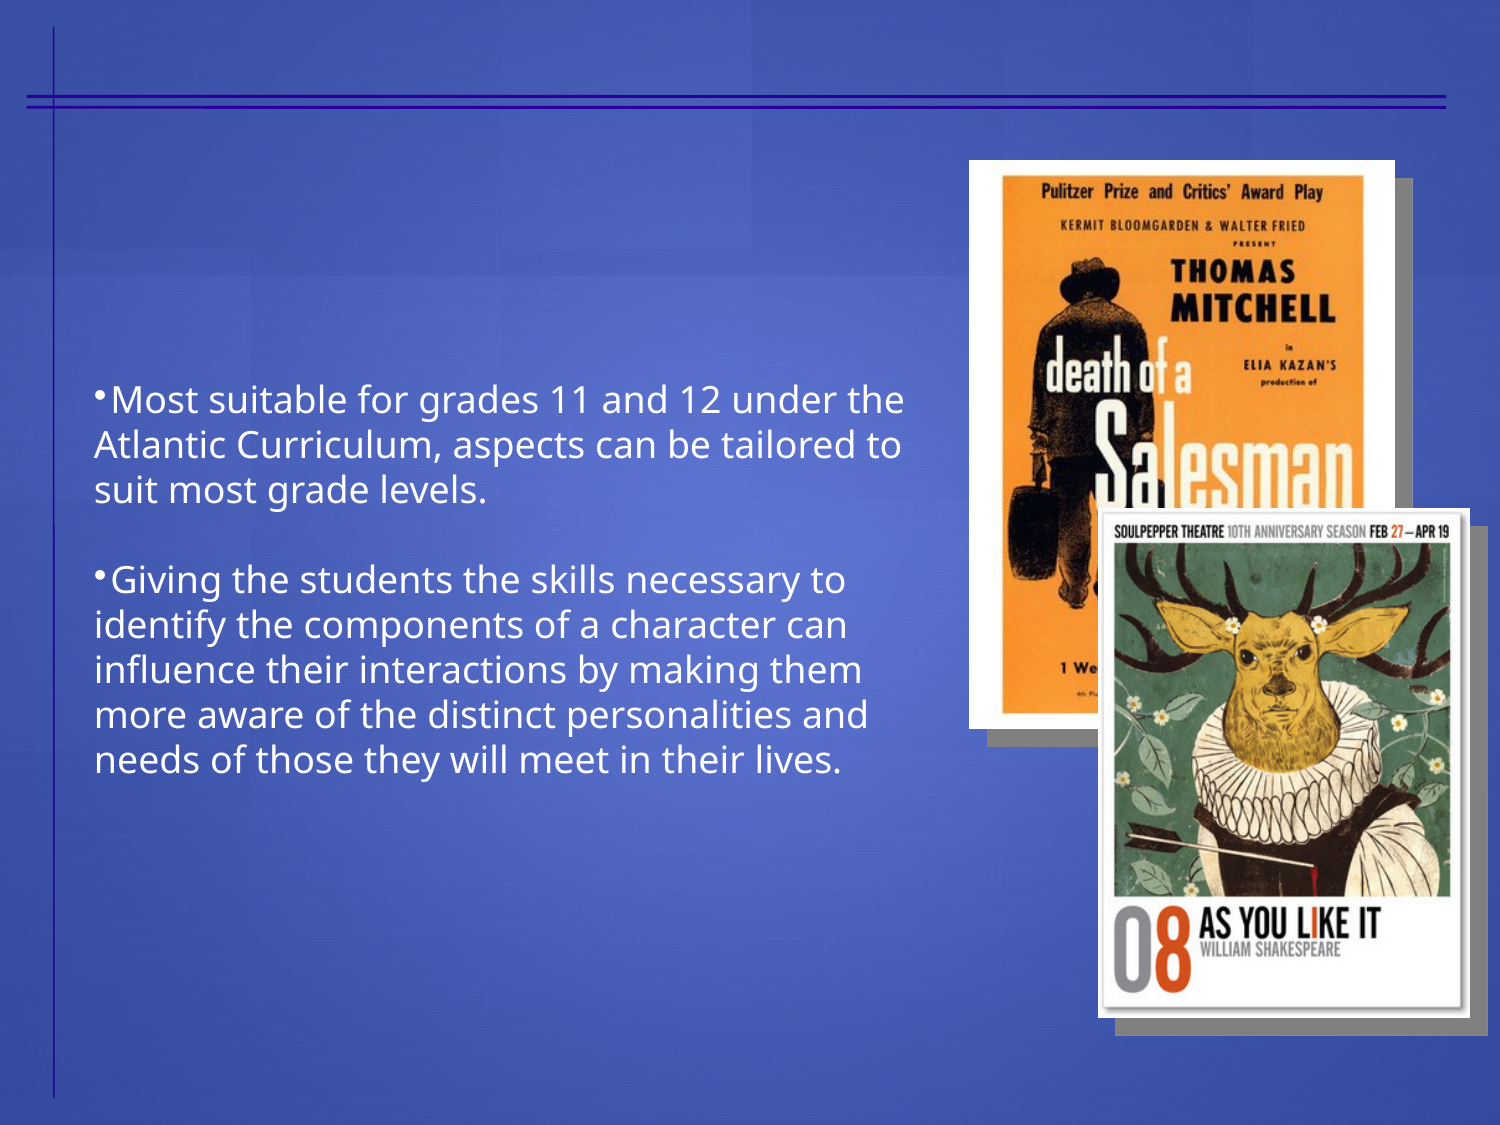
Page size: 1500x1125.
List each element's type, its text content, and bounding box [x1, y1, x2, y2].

text_box Most suitable for grades 11 and 12 under the Atlantic Curriculum, aspects can be tailored to suit most grade levels. Giving the students the skills necessary to identify the components of a character can influence their interactions by making them more aware of the distinct personalities and needs of those they will meet in their lives. [80, 321, 970, 777]
picture [968, 159, 1471, 1019]
